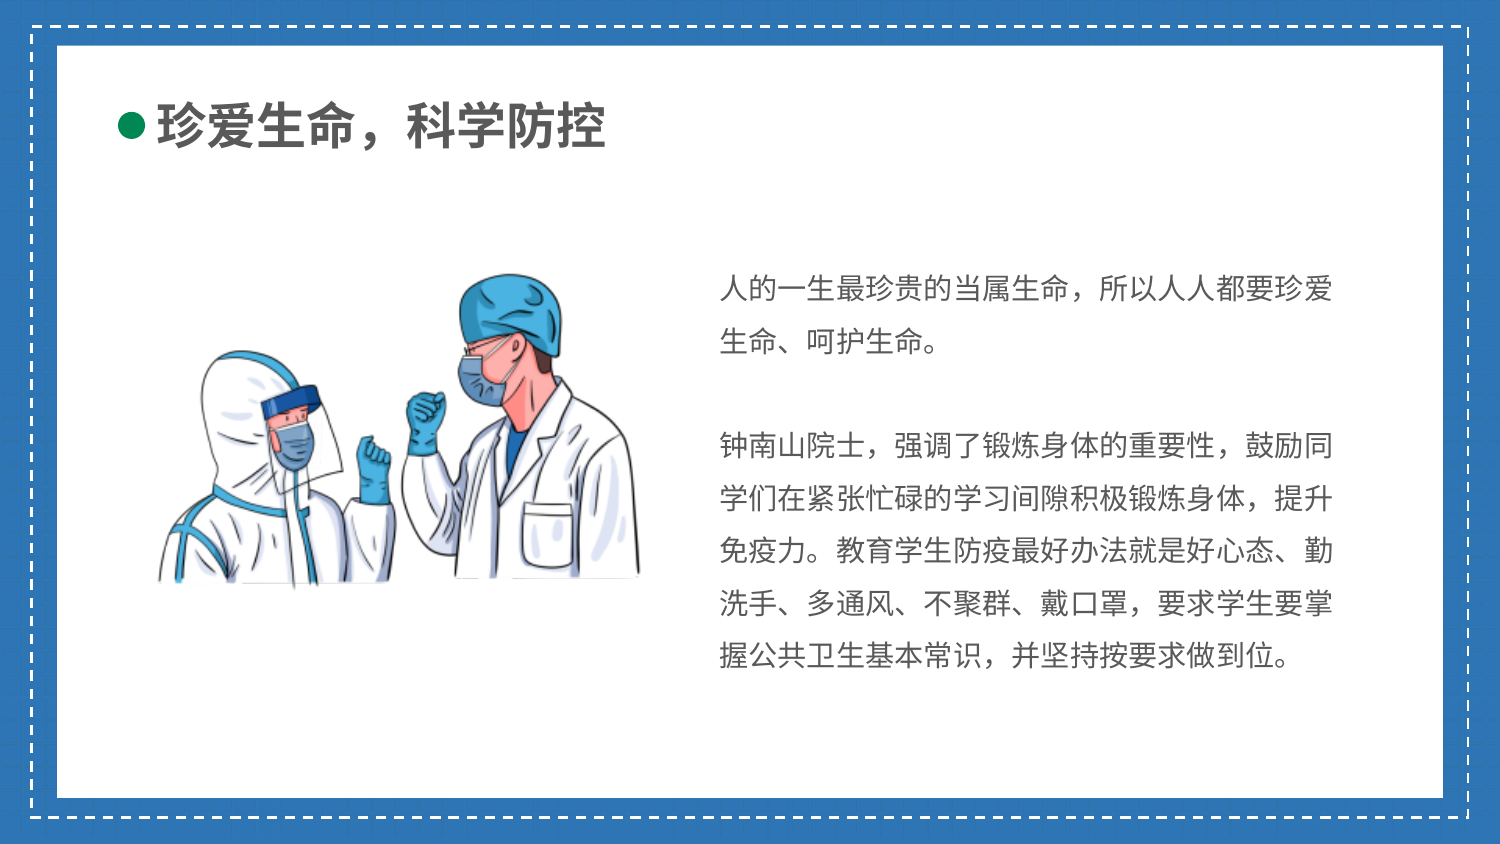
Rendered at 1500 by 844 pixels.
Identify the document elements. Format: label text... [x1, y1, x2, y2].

picture [155, 196, 644, 685]
text_box [0, 0, 1499, 837]
text_box [116, 110, 147, 140]
text_box 珍爱生命，科学防控 [145, 89, 726, 161]
text_box 人的一生最珍贵的当属生命，所以人人都要珍爱 生命、呵护生命。 钟南山院士，强调了锻炼身体的重要性，鼓励同 学们在紧张忙碌的学习间隙积极锻炼身体，提升 免疫力。教育学生防疫最好办法就是好心态、勤 洗手、多通风、不聚群、戴口罩，要求学生要掌 握公共卫生基本常识，并坚持按要求做到位。 [707, 247, 1380, 679]
